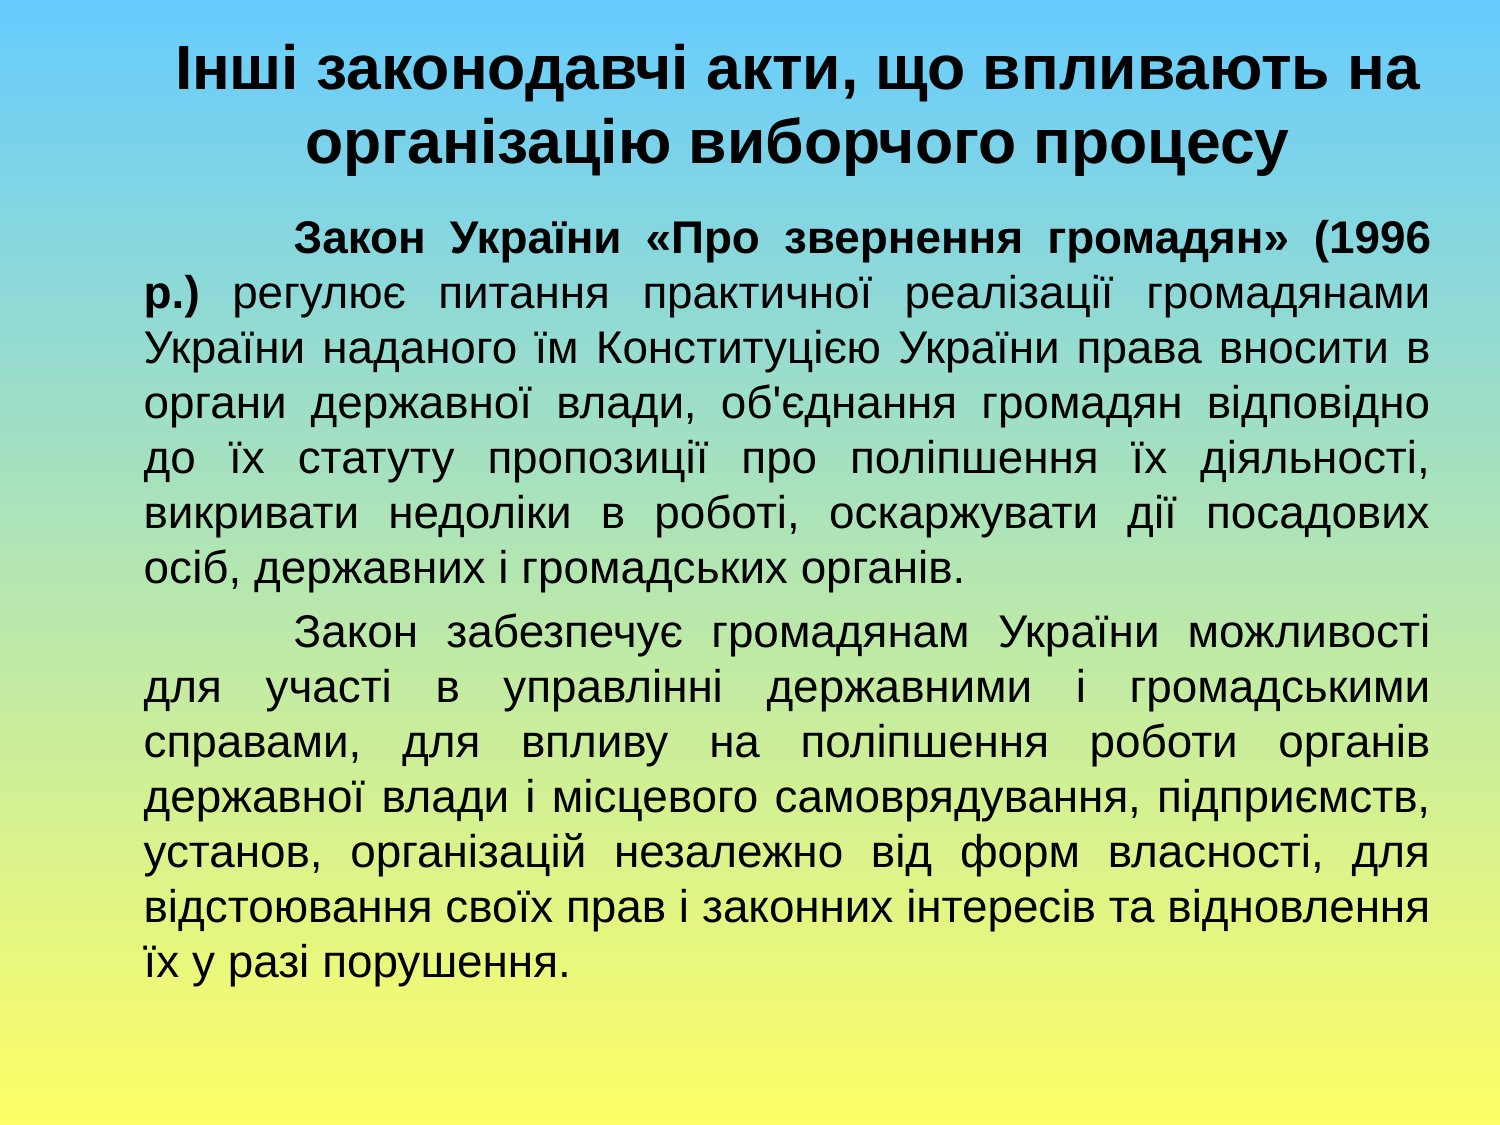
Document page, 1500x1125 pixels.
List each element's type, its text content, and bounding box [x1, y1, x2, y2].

title Інші законодавчі акти, що впливають на організацію виборчого процесу [96, 0, 1500, 185]
text_box [711, 26, 739, 76]
list Закон України «Про звернення громадян» (1996 р.) регулює питання практичної реалізації громадянами України наданого їм Конституцією України права вносити в органи державної влади, об'єднання громадян відповідно до їх статуту пропозиції про поліпшення їх діяльності, викривати недоліки в роботі, оскаржувати дії посадових осіб, державних і громадських органів. Закон забезпечує громадянам України можливості для участі в управлінні державними і громадськими справами, для впливу на поліпшення роботи органів державної влади і місцевого самоврядування, підприємств, установ, організацій незалежно від форм власності, для відстоювання своїх прав і законних інтересів та відновлення їх у разі порушення. [72, 199, 1447, 1015]
